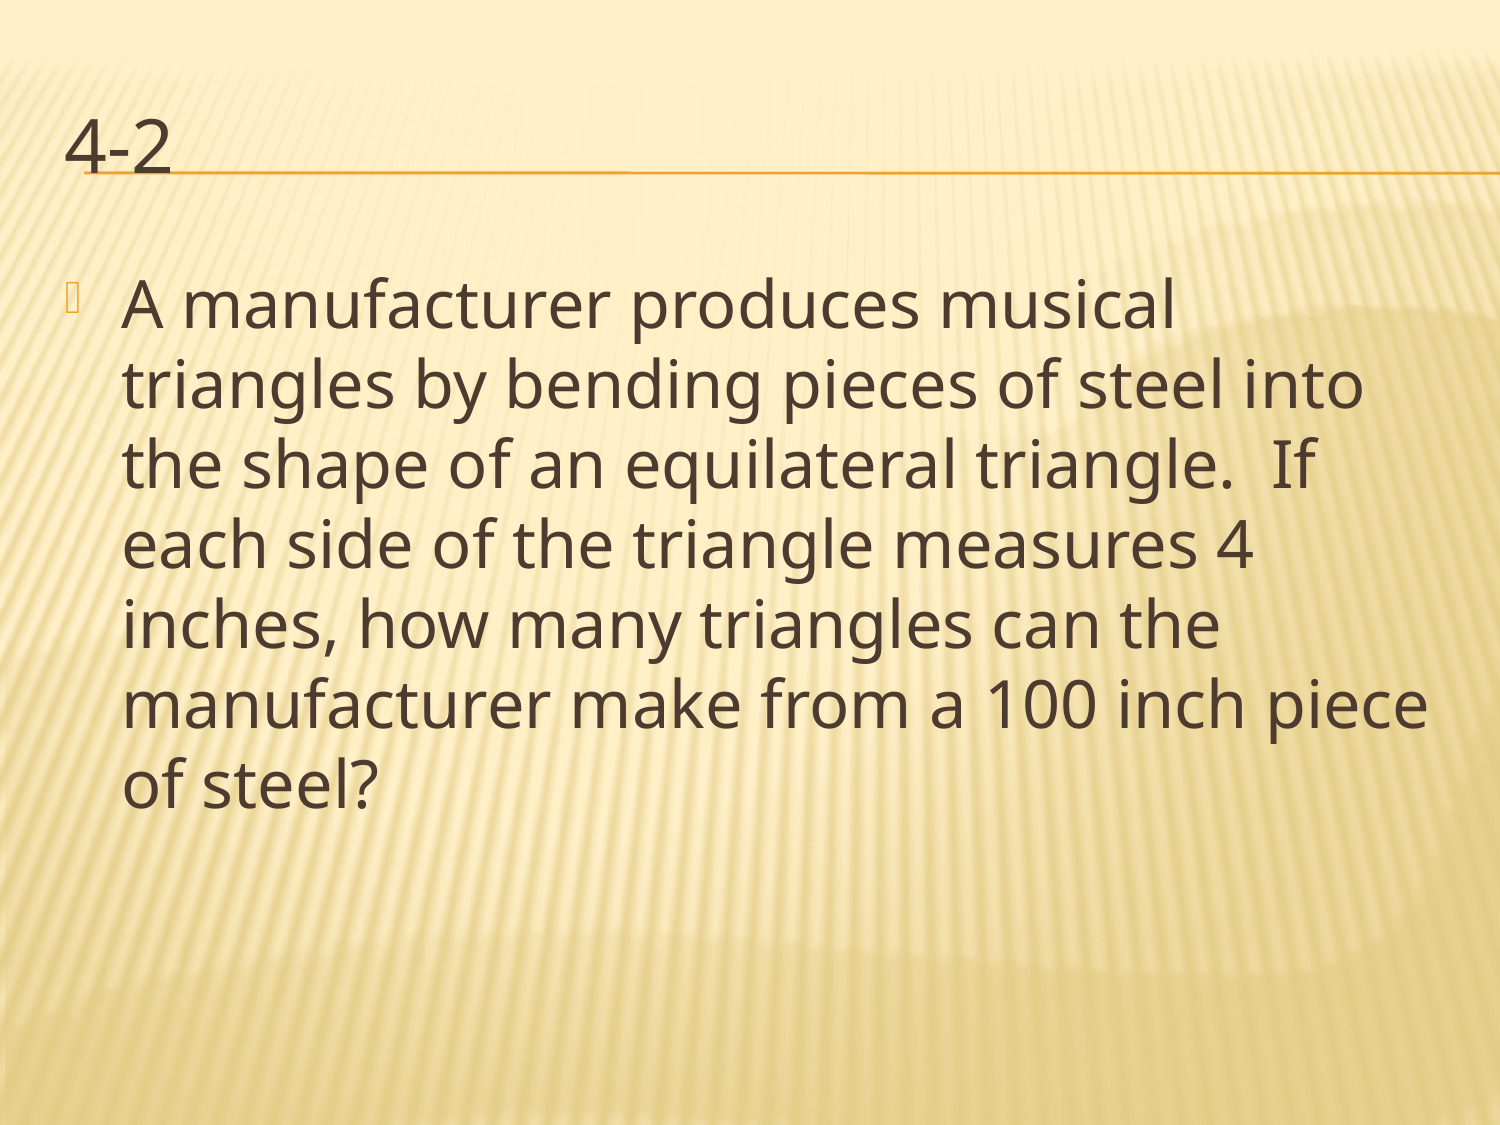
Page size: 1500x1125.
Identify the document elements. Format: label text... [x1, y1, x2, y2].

list A manufacturer produces musical triangles by bending pieces of steel into the shape of an equilateral triangle. If each side of the triangle measures 4 inches, how many triangles can the manufacturer make from a 100 inch piece of steel? [50, 254, 1475, 998]
title 4-2 [50, 75, 1475, 213]
